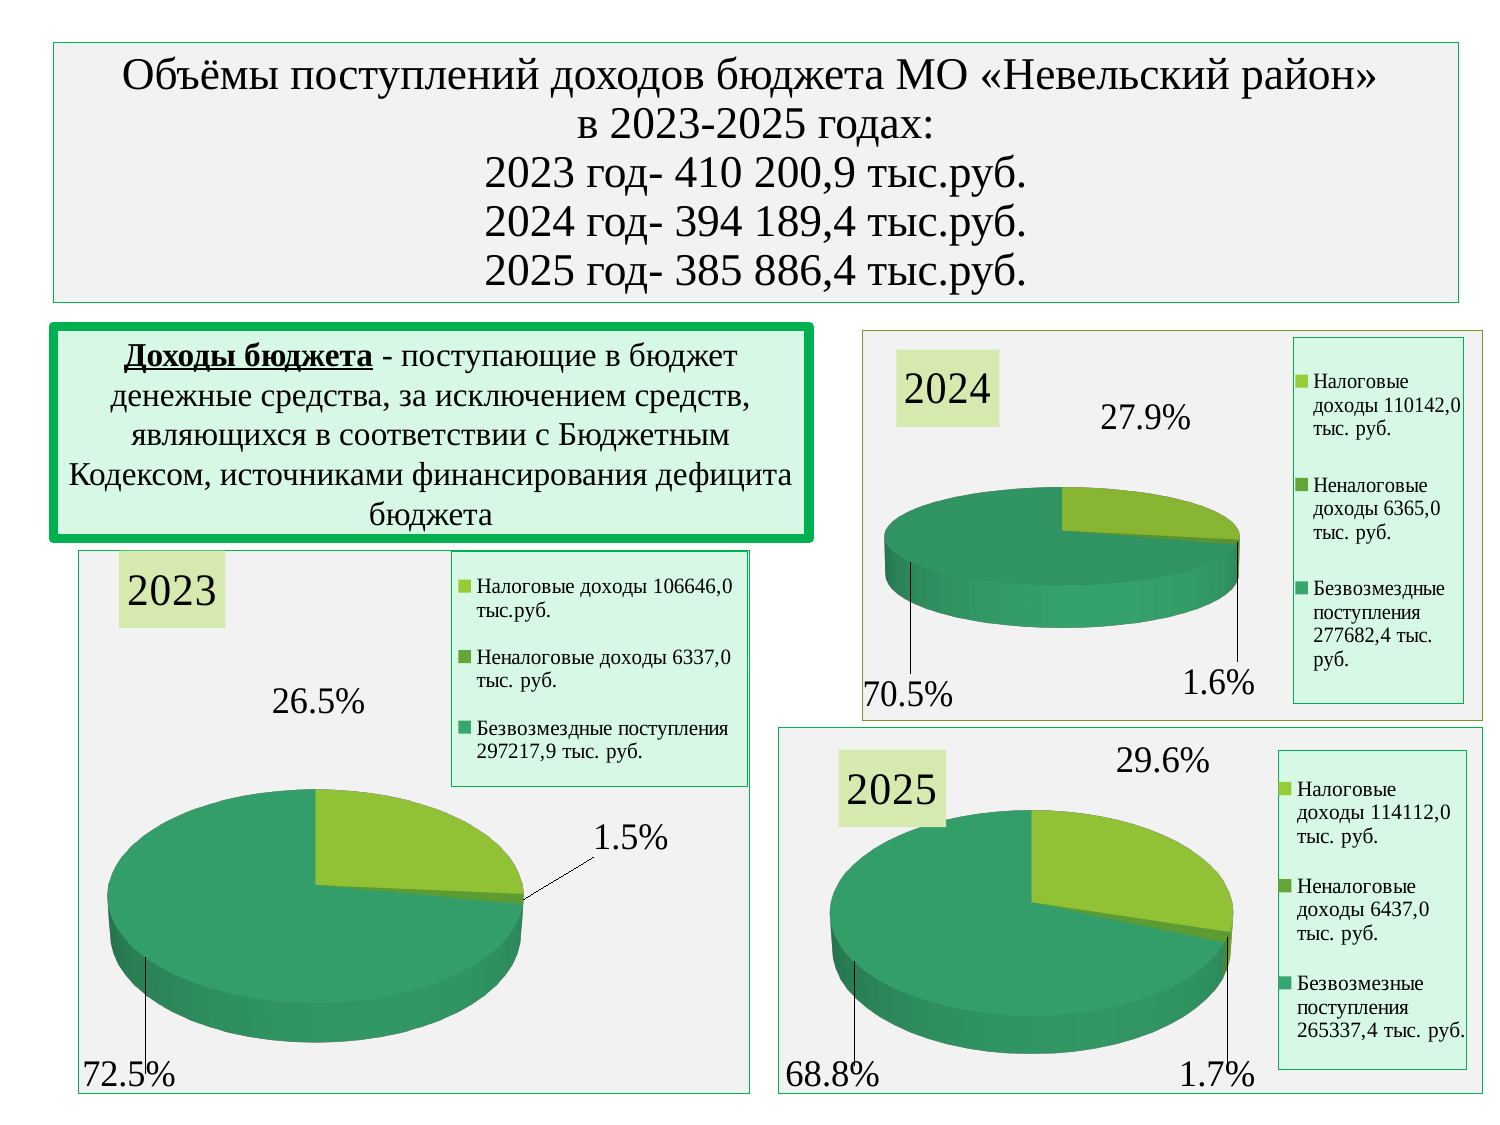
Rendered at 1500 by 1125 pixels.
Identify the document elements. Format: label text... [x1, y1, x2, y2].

chart [820, 330, 1483, 722]
title Объёмы поступлений доходов бюджета МО «Невельский район» в 2023-2025 годах: 2023 год- 410 200,9 тыс.руб. 2024 год- 394 189,4 тыс.руб. 2025 год- 385 886,4 тыс.руб. [53, 42, 1459, 303]
text_box Доходы бюджета - поступающие в бюджет денежные средства, за исключением средств, являющихся в соответствии с Бюджетным Кодексом, источниками финансирования дефицита бюджета [49, 322, 814, 543]
chart [53, 550, 751, 1095]
chart [761, 727, 1483, 1095]
